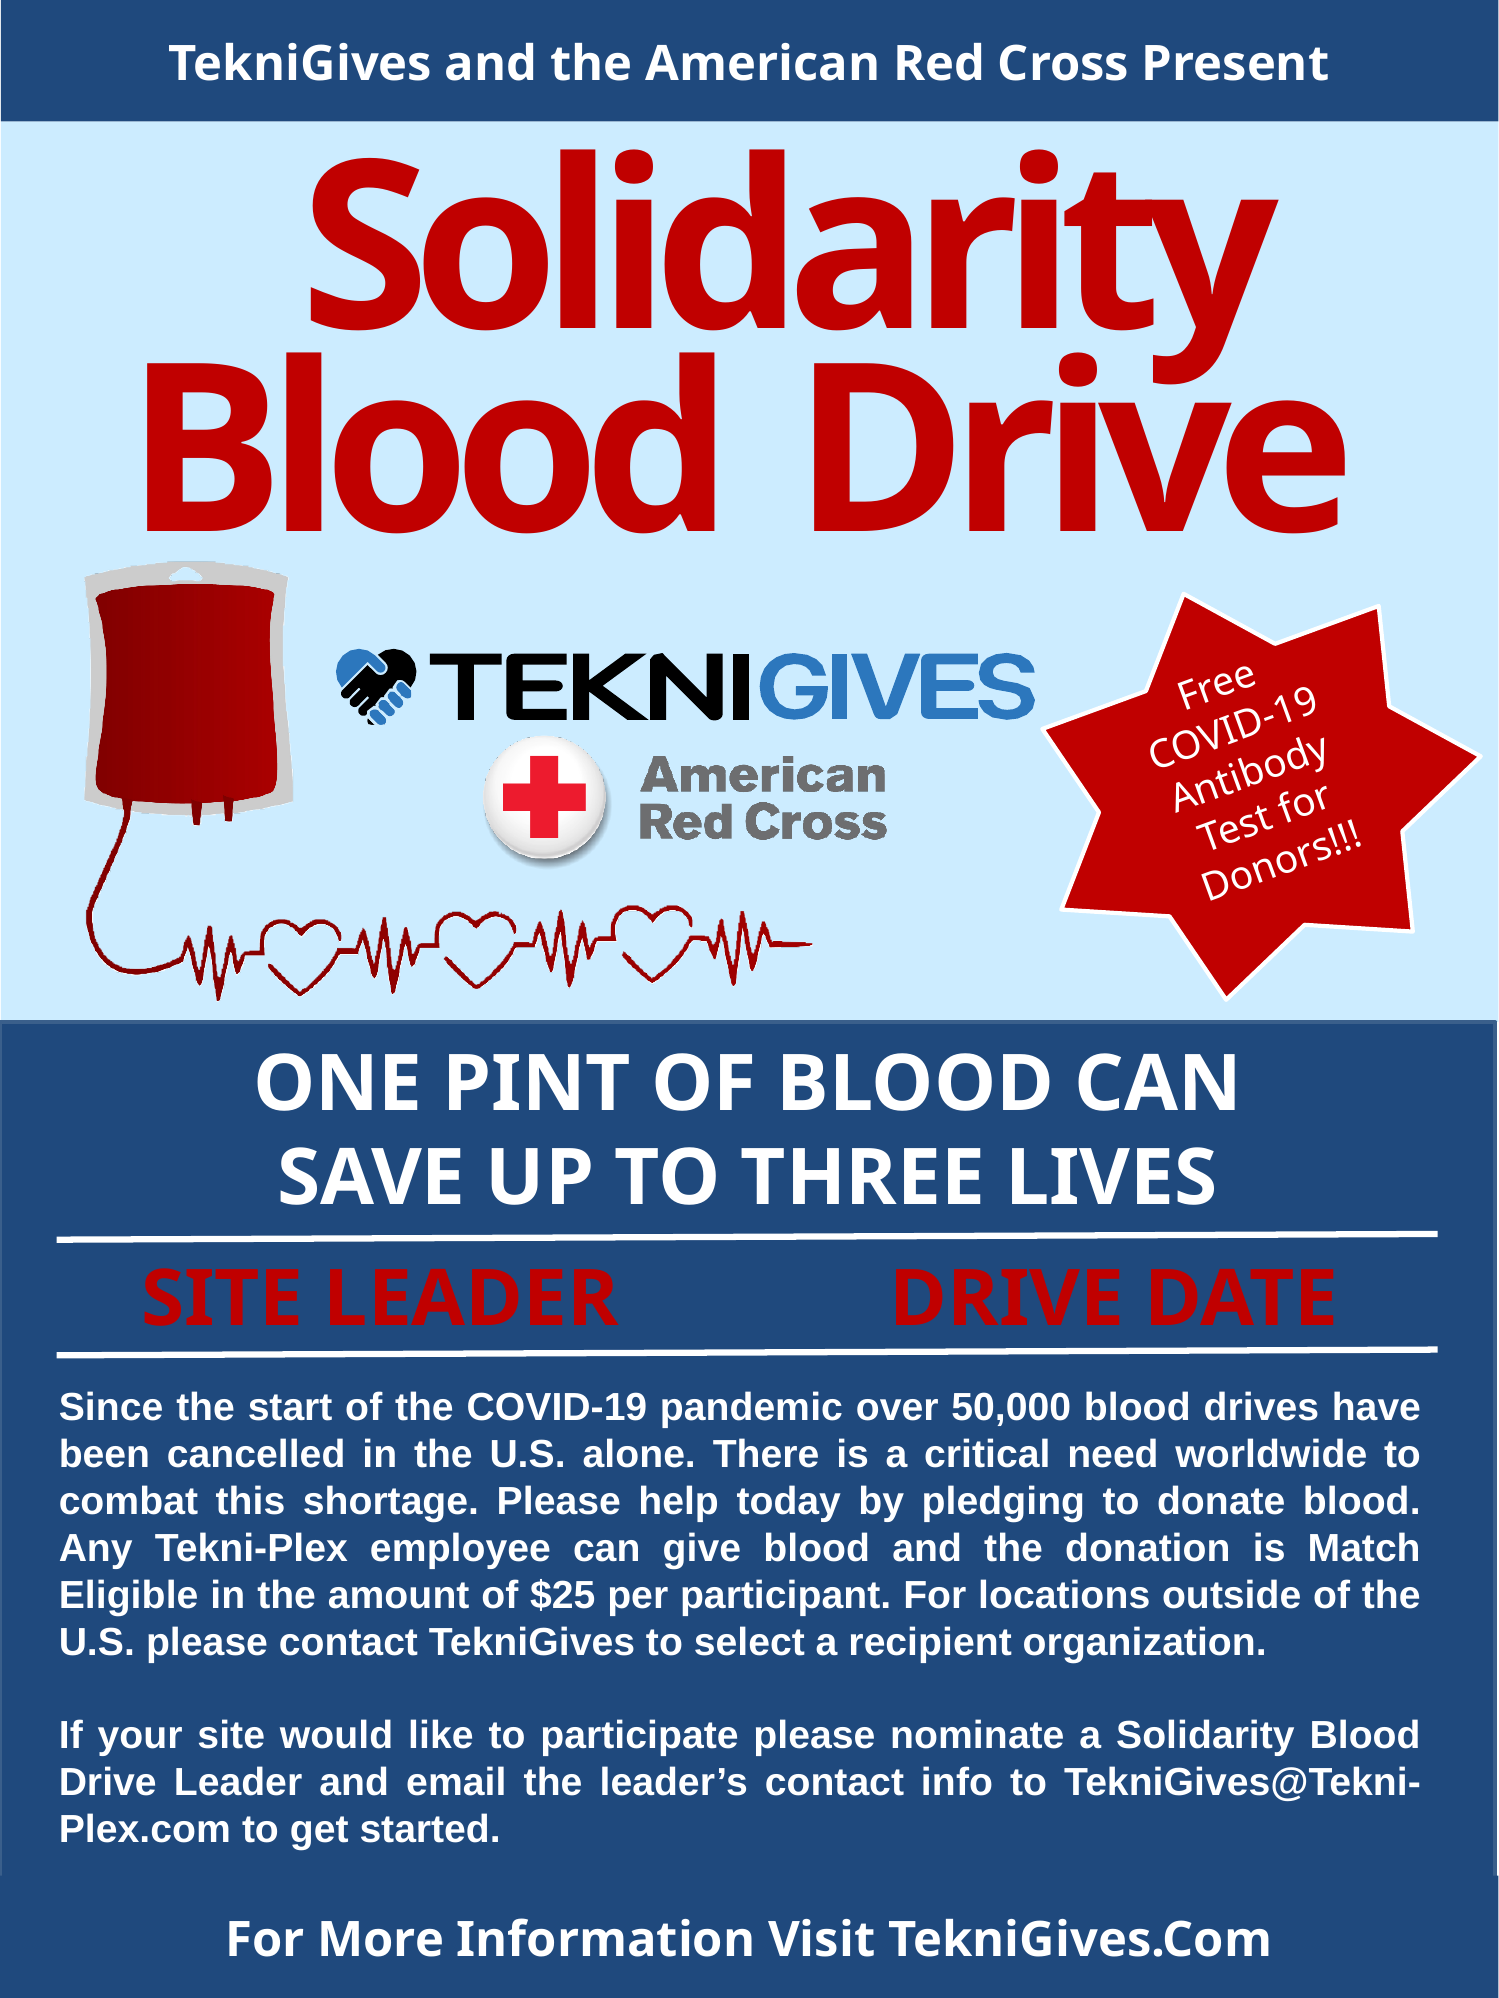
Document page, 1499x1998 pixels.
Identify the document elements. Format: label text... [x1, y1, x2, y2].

text_box [0, 1020, 1497, 1874]
text_box Solidarity Blood Drive [0, 73, 1497, 572]
text_box For More Information Visit TekniGives.Com [0, 1874, 1499, 1998]
text_box TekniGives and the American Red Cross Present [0, 0, 1499, 123]
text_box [56, 1349, 1438, 1356]
picture [58, 551, 1036, 1008]
text_box [0, 123, 1499, 1024]
text_box One pint of blood can Save up to three lives [0, 1024, 1496, 1228]
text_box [56, 1233, 1438, 1240]
text_box Site leader Drive Date [0, 1239, 1496, 1394]
text_box Free COVID-19 Antibody Test for Donors!!! [1040, 591, 1483, 1002]
text_box Since the start of the COVID-19 pandemic over 50,000 blood drives have been cancelled in the U.S. alone. There is a critical need worldwide to combat this shortage. Please help today by pledging to donate blood. Any Tekni-Plex employee can give blood and the donation is Match Eligible in the amount of $25 per participant. For locations outside of the U.S. please contact TekniGives to select a recipient organization. If your site would like to participate please nominate a Solidarity Blood Drive Leader and email the leader’s contact info to TekniGives@Tekni-Plex.com to get started. [43, 1394, 1438, 1858]
